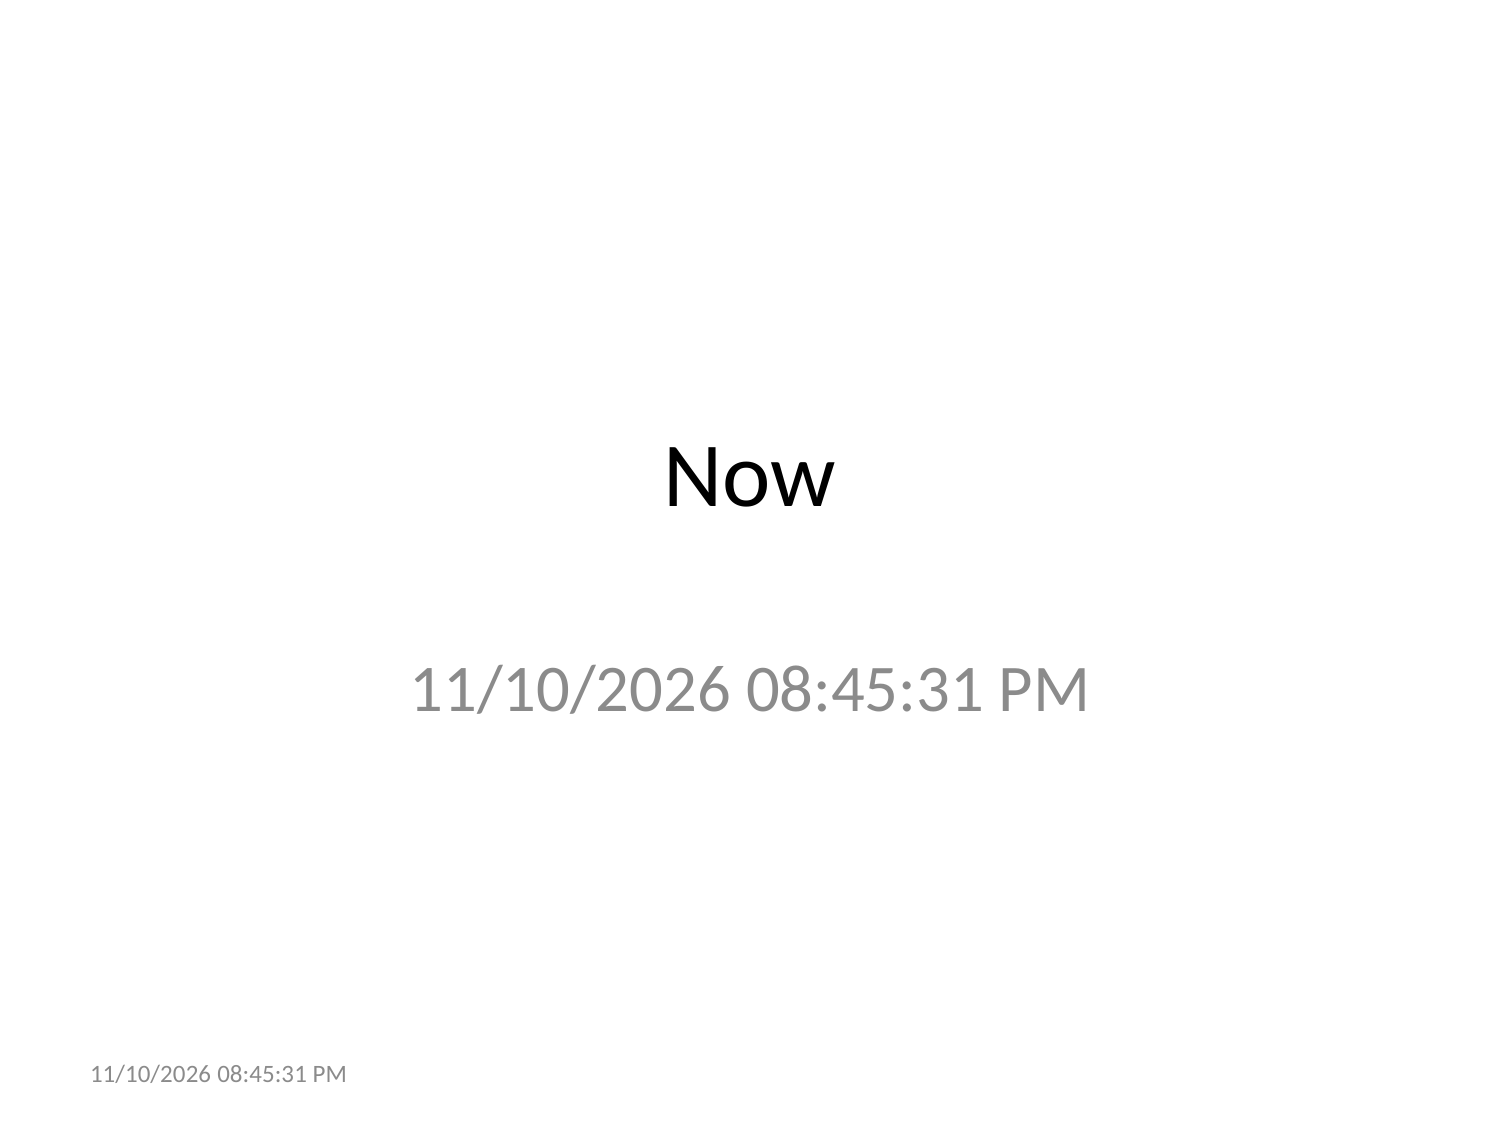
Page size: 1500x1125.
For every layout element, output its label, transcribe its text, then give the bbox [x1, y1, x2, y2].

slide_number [75, 1042, 425, 1103]
title Now [112, 349, 1388, 591]
subtitle 2011-12-19 10:20:04 AM [225, 637, 1275, 925]
